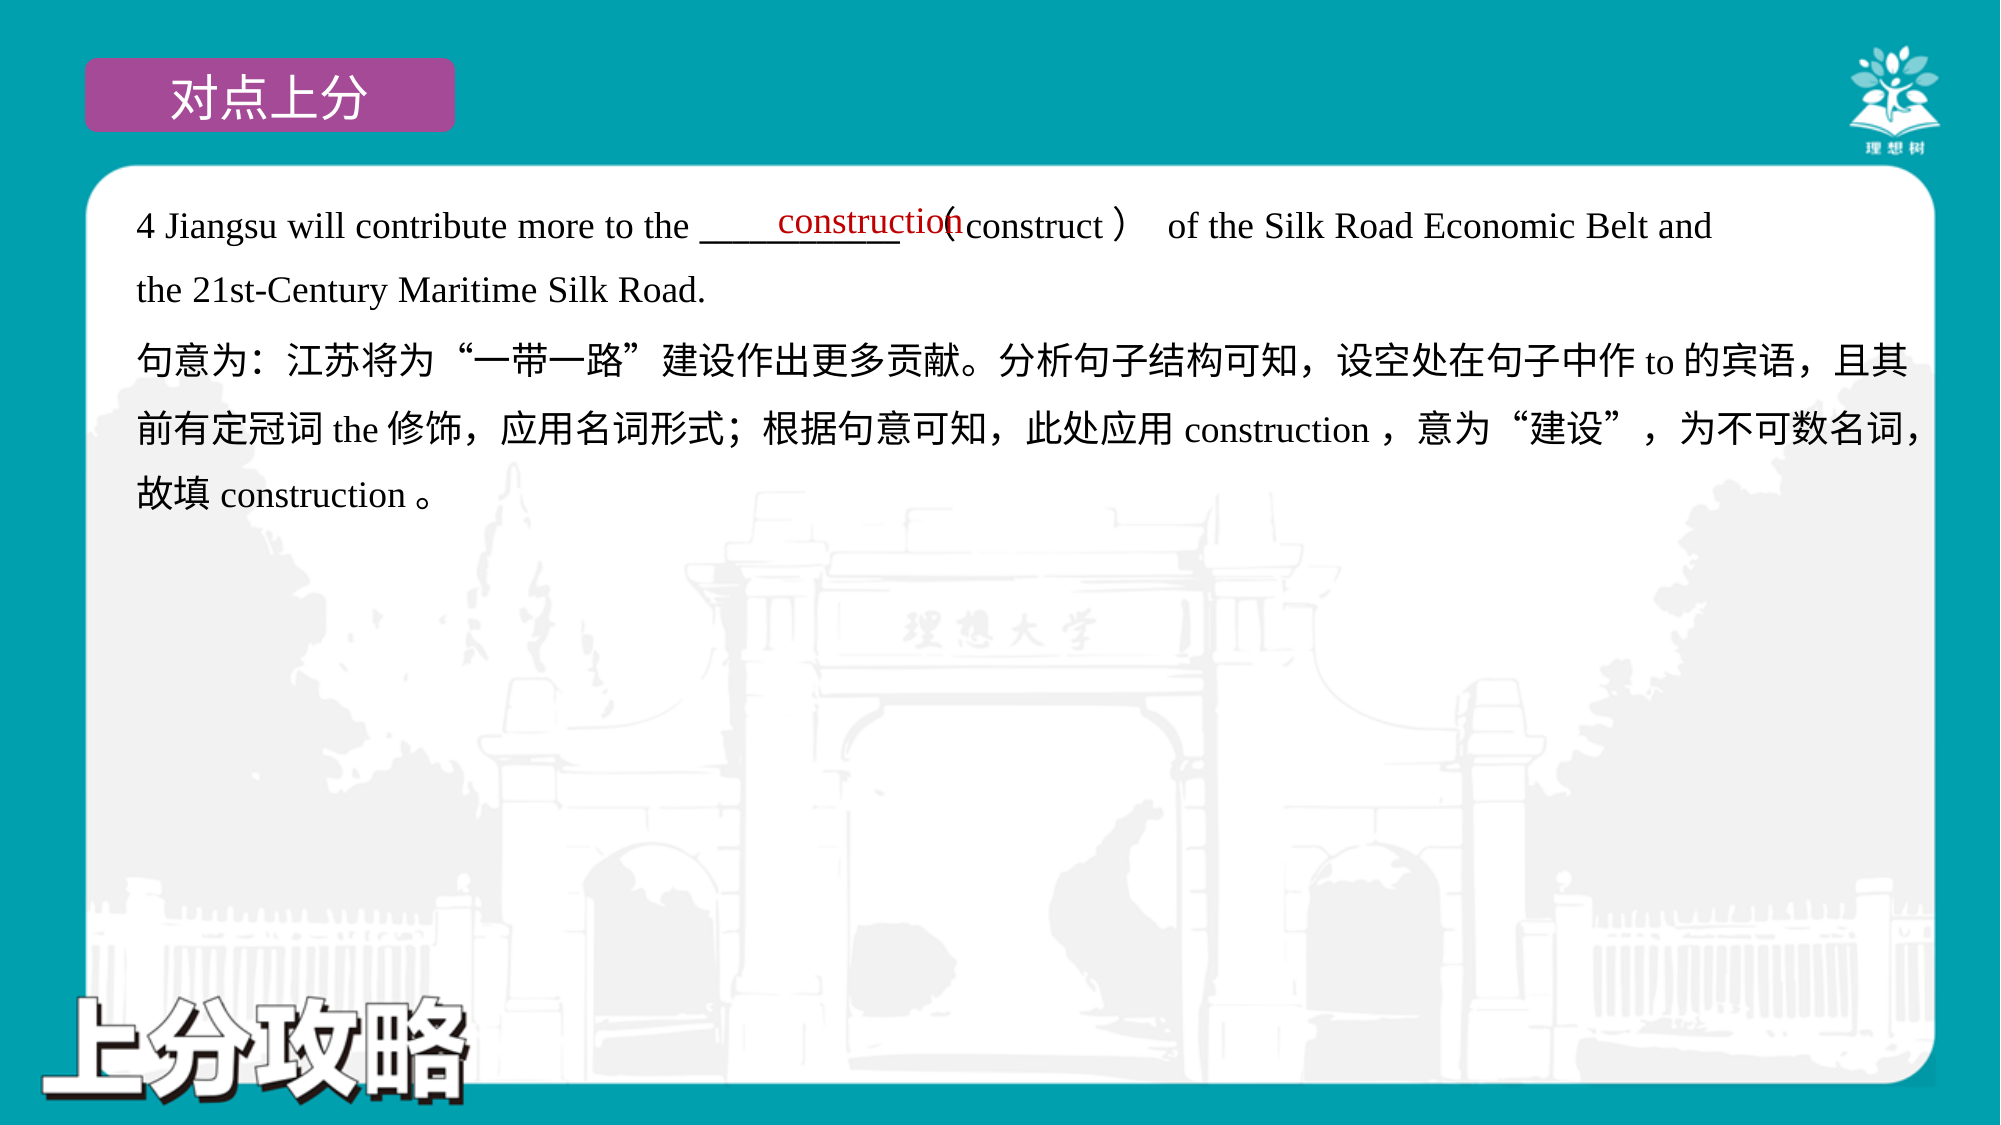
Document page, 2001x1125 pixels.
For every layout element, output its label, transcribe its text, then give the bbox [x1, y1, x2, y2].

text_box 句意为：江苏将为“一带一路”建设作出更多贡献。分析句子结构可知，设空处在句子中作to的宾语，且其 前有定冠词the修饰，应用名词形式；根据句意可知，此处应用construction，意为“建设”，为不可数名词， 故填construction。 [136, 312, 1865, 509]
picture [0, 0, 2000, 1125]
text_box 4 Jiangsu will contribute more to the ____________ （construct） of the Silk Road Economic Belt and the 21st-Century Maritime Silk Road. [136, 176, 1865, 304]
text_box construction [764, 172, 978, 234]
